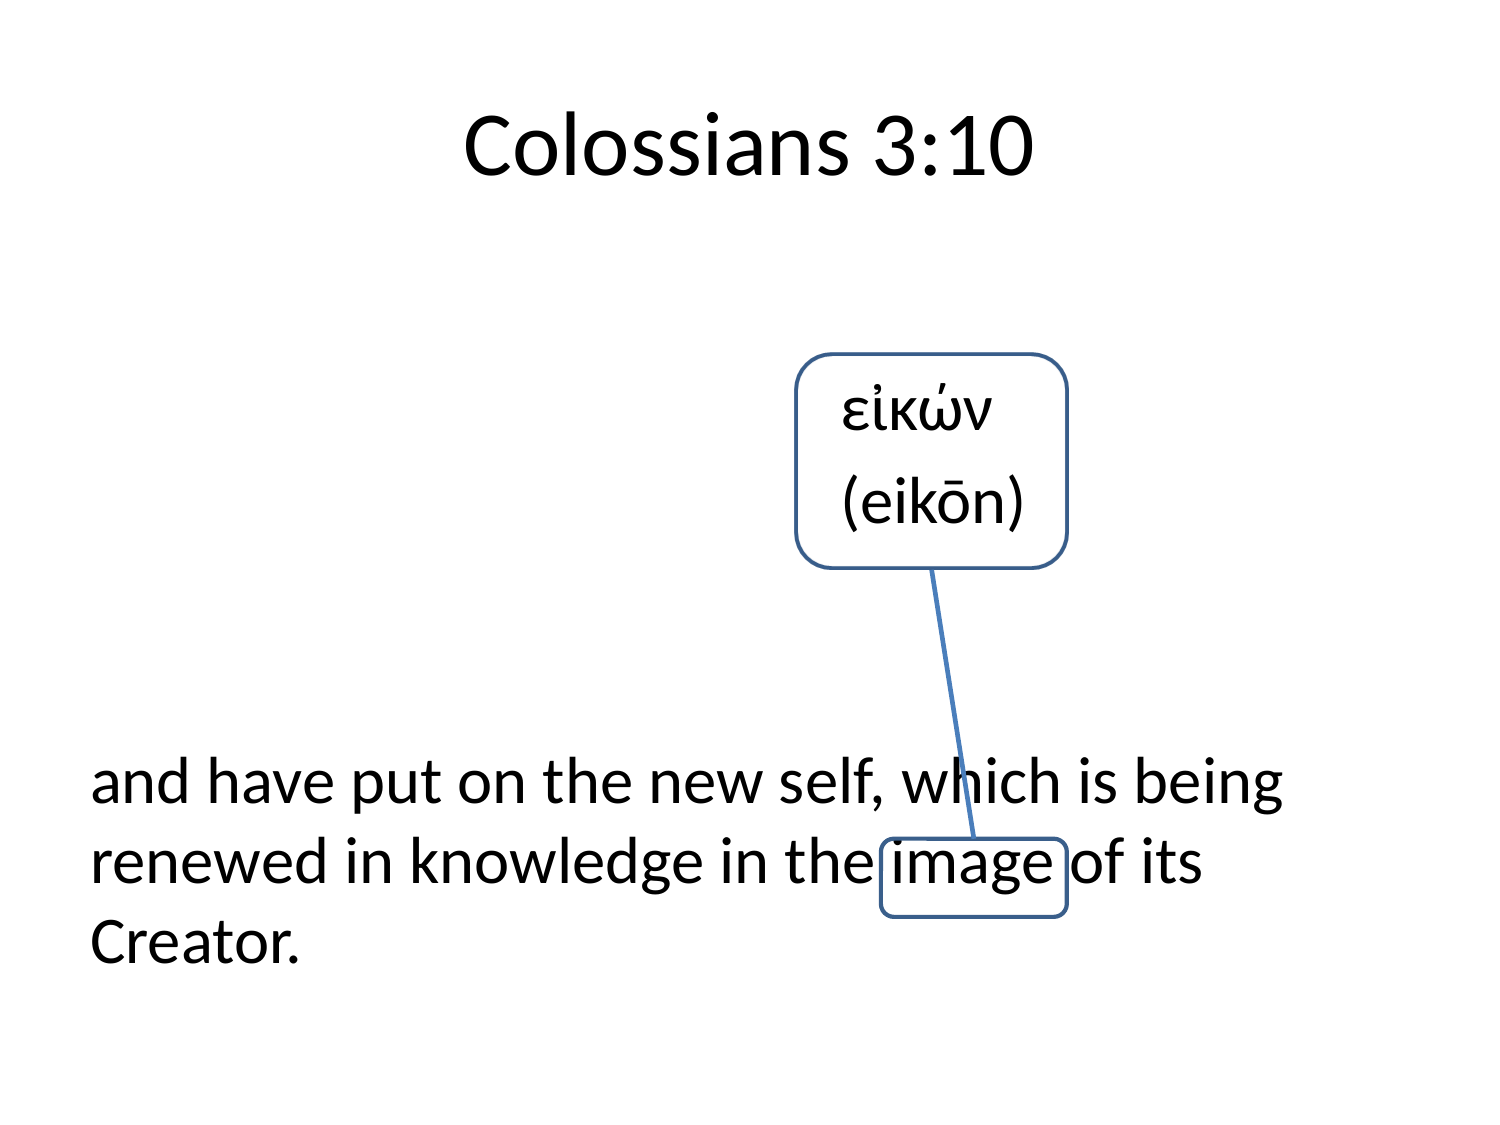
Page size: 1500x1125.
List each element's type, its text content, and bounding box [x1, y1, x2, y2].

title Colossians 3:10 [75, 45, 1425, 233]
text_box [931, 569, 975, 839]
text_box [878, 836, 1069, 919]
list εἰκών (eikōn) and have put on the new self, which is being renewed in knowledge in the image of its Creator. [75, 262, 1425, 1005]
picture [794, 352, 1069, 571]
